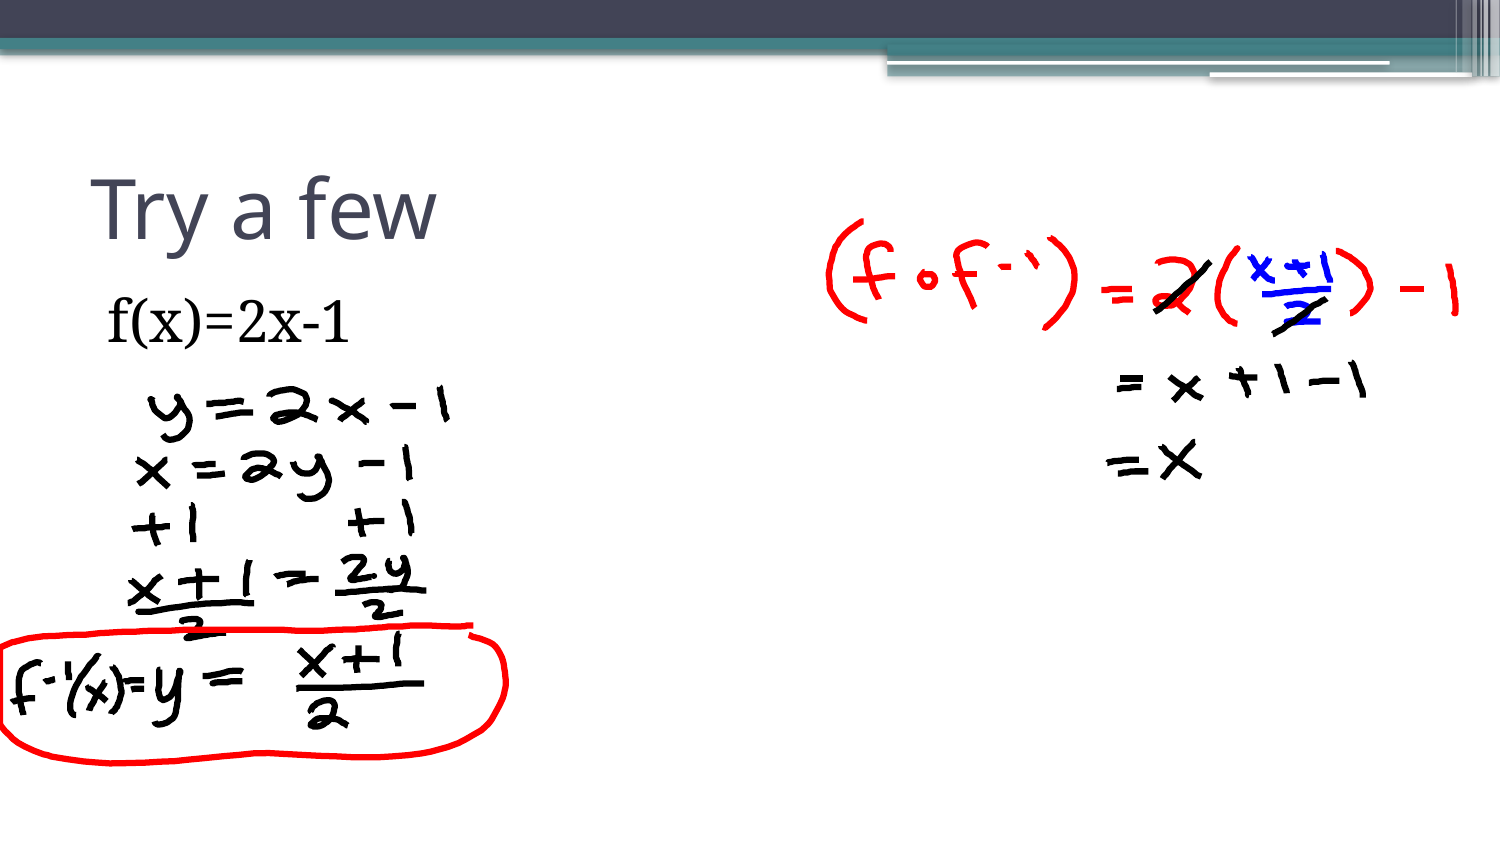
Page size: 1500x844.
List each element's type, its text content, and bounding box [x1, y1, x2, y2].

text_box [178, 578, 198, 583]
text_box [1042, 237, 1076, 329]
text_box [1153, 260, 1212, 313]
text_box [999, 265, 1012, 269]
text_box [330, 400, 351, 411]
text_box [1249, 256, 1261, 270]
text_box [341, 556, 372, 581]
text_box [137, 459, 168, 485]
text_box [1237, 368, 1250, 397]
text_box [1112, 298, 1134, 302]
text_box [132, 526, 151, 531]
text_box [245, 560, 251, 597]
text_box [1187, 388, 1203, 400]
text_box [1335, 250, 1372, 314]
text_box [919, 271, 936, 288]
text_box [153, 472, 170, 488]
text_box [137, 459, 153, 472]
text_box [1154, 295, 1171, 306]
text_box [130, 580, 144, 591]
title Try a few [74, 140, 1426, 273]
text_box [1216, 247, 1239, 325]
text_box [197, 568, 201, 600]
text_box [287, 578, 319, 585]
text_box [359, 523, 364, 537]
text_box [196, 472, 225, 477]
text_box [1260, 268, 1275, 282]
text_box [1107, 459, 1139, 464]
text_box [386, 557, 409, 588]
text_box [1308, 379, 1340, 384]
text_box [292, 455, 330, 500]
text_box [181, 618, 209, 628]
text_box [1286, 264, 1297, 268]
text_box [438, 386, 449, 422]
text_box [404, 446, 411, 480]
text_box [1293, 312, 1321, 324]
text_box [1285, 302, 1309, 314]
text_box [127, 575, 163, 604]
text_box [1116, 386, 1142, 390]
text_box [1165, 281, 1194, 314]
text_box [215, 411, 254, 418]
text_box [1172, 377, 1200, 402]
text_box [190, 504, 195, 543]
text_box [1161, 441, 1196, 480]
text_box [1294, 259, 1306, 277]
text_box [268, 388, 318, 423]
text_box [1157, 258, 1196, 292]
text_box [1026, 252, 1039, 268]
text_box [1160, 446, 1178, 461]
text_box [192, 463, 216, 467]
text_box [1300, 263, 1311, 267]
text_box [362, 601, 404, 618]
text_box [1350, 361, 1364, 398]
text_box [1272, 297, 1328, 335]
text_box [356, 508, 361, 521]
text_box [1229, 374, 1241, 379]
text_box [157, 525, 170, 529]
text_box [828, 220, 868, 322]
text_box [1447, 263, 1457, 314]
text_box [1117, 470, 1149, 475]
text_box [149, 395, 191, 441]
text_box [1179, 460, 1202, 478]
text_box [1252, 258, 1270, 280]
text_box [339, 400, 365, 422]
text_box [865, 242, 892, 278]
text_box [206, 400, 244, 405]
text_box [137, 601, 255, 613]
text_box [1262, 288, 1332, 295]
text_box [1276, 363, 1288, 394]
text_box [401, 501, 413, 535]
text_box [348, 520, 385, 524]
text_box [335, 587, 427, 594]
text_box [274, 572, 306, 578]
text_box [866, 275, 896, 281]
text_box [145, 592, 160, 603]
text_box [1168, 375, 1185, 388]
text_box [243, 452, 282, 481]
text_box [151, 514, 159, 546]
text_box [1321, 253, 1331, 283]
list f(x)=2x-1 [74, 276, 1426, 809]
text_box [955, 241, 989, 309]
text_box [870, 278, 885, 300]
text_box [0, 624, 507, 765]
text_box [352, 411, 367, 423]
